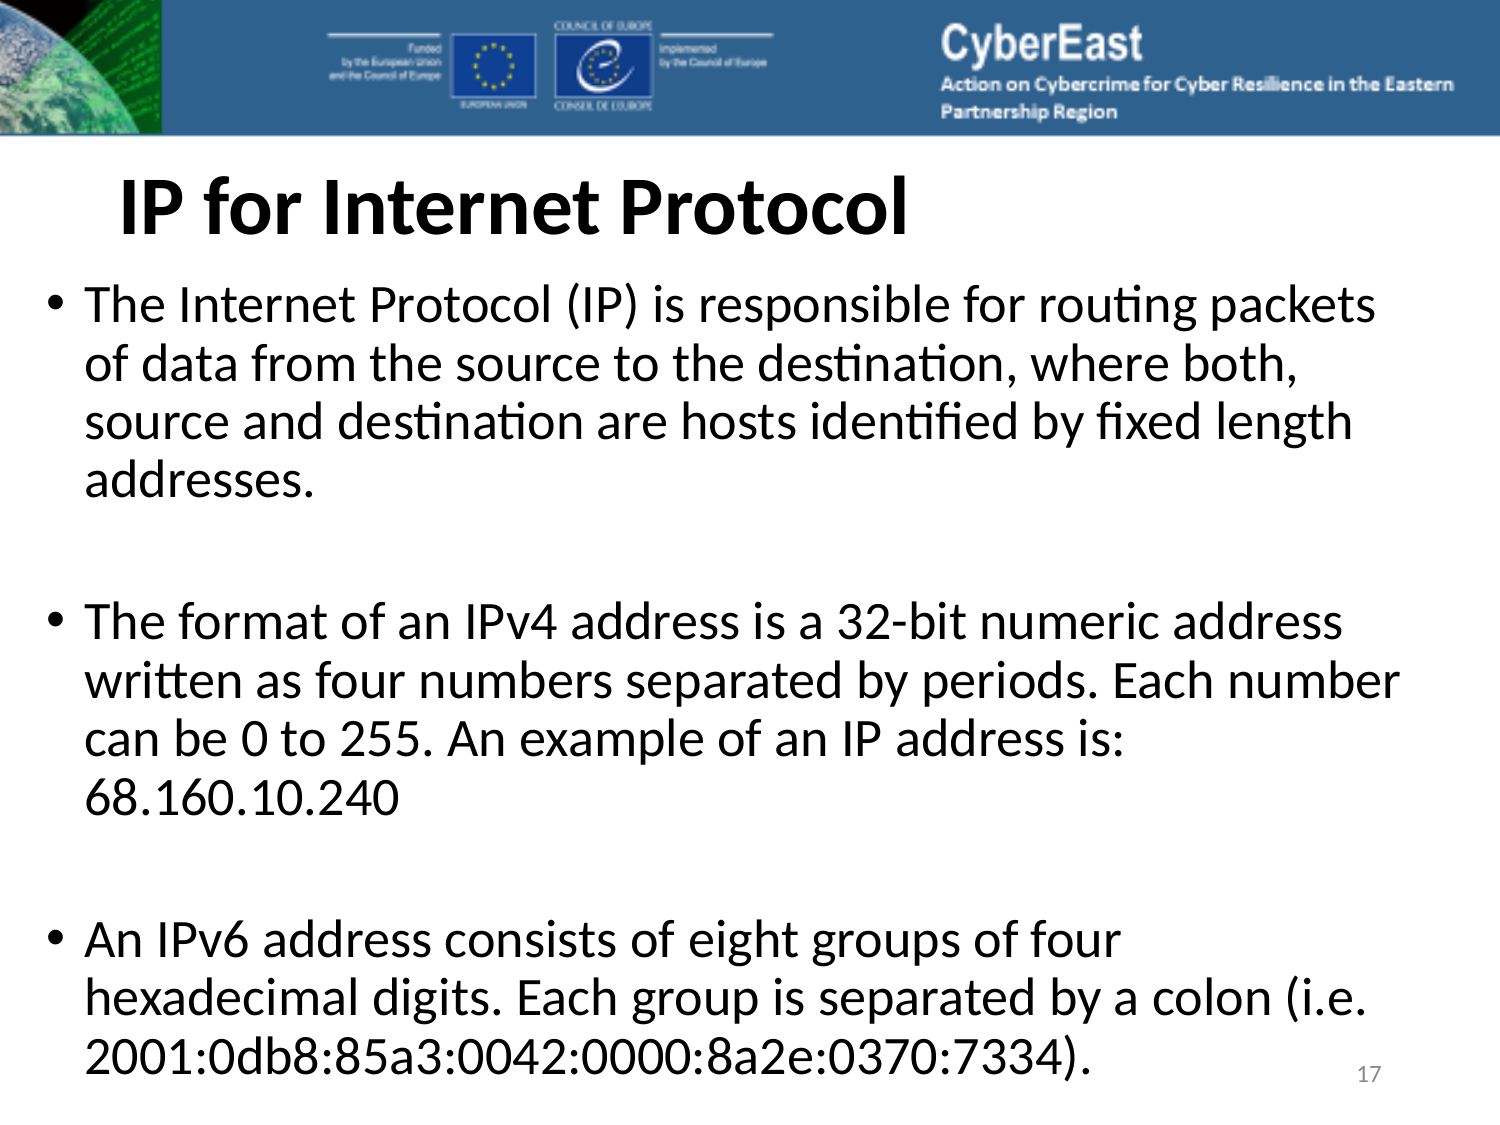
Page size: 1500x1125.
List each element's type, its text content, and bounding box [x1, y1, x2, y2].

picture [0, 0, 1500, 1125]
list The Internet Protocol (IP) is responsible for routing packets of data from the source to the destination, where both, source and destination are hosts identified by fixed length addresses. The format of an IPv4 address is a 32-bit numeric address written as four numbers separated by periods. Each number can be 0 to 255. An example of an IP address is: 68.160.10.240 An IPv6 address consists of eight groups of four hexadecimal digits. Each group is separated by a colon (i.e. 2001:0db8:85a3:0042:0000:8a2e:0370:7334). [31, 268, 1425, 1068]
slide_number 17 [1059, 1042, 1397, 1103]
title IP for Internet Protocol [103, 98, 1397, 268]
